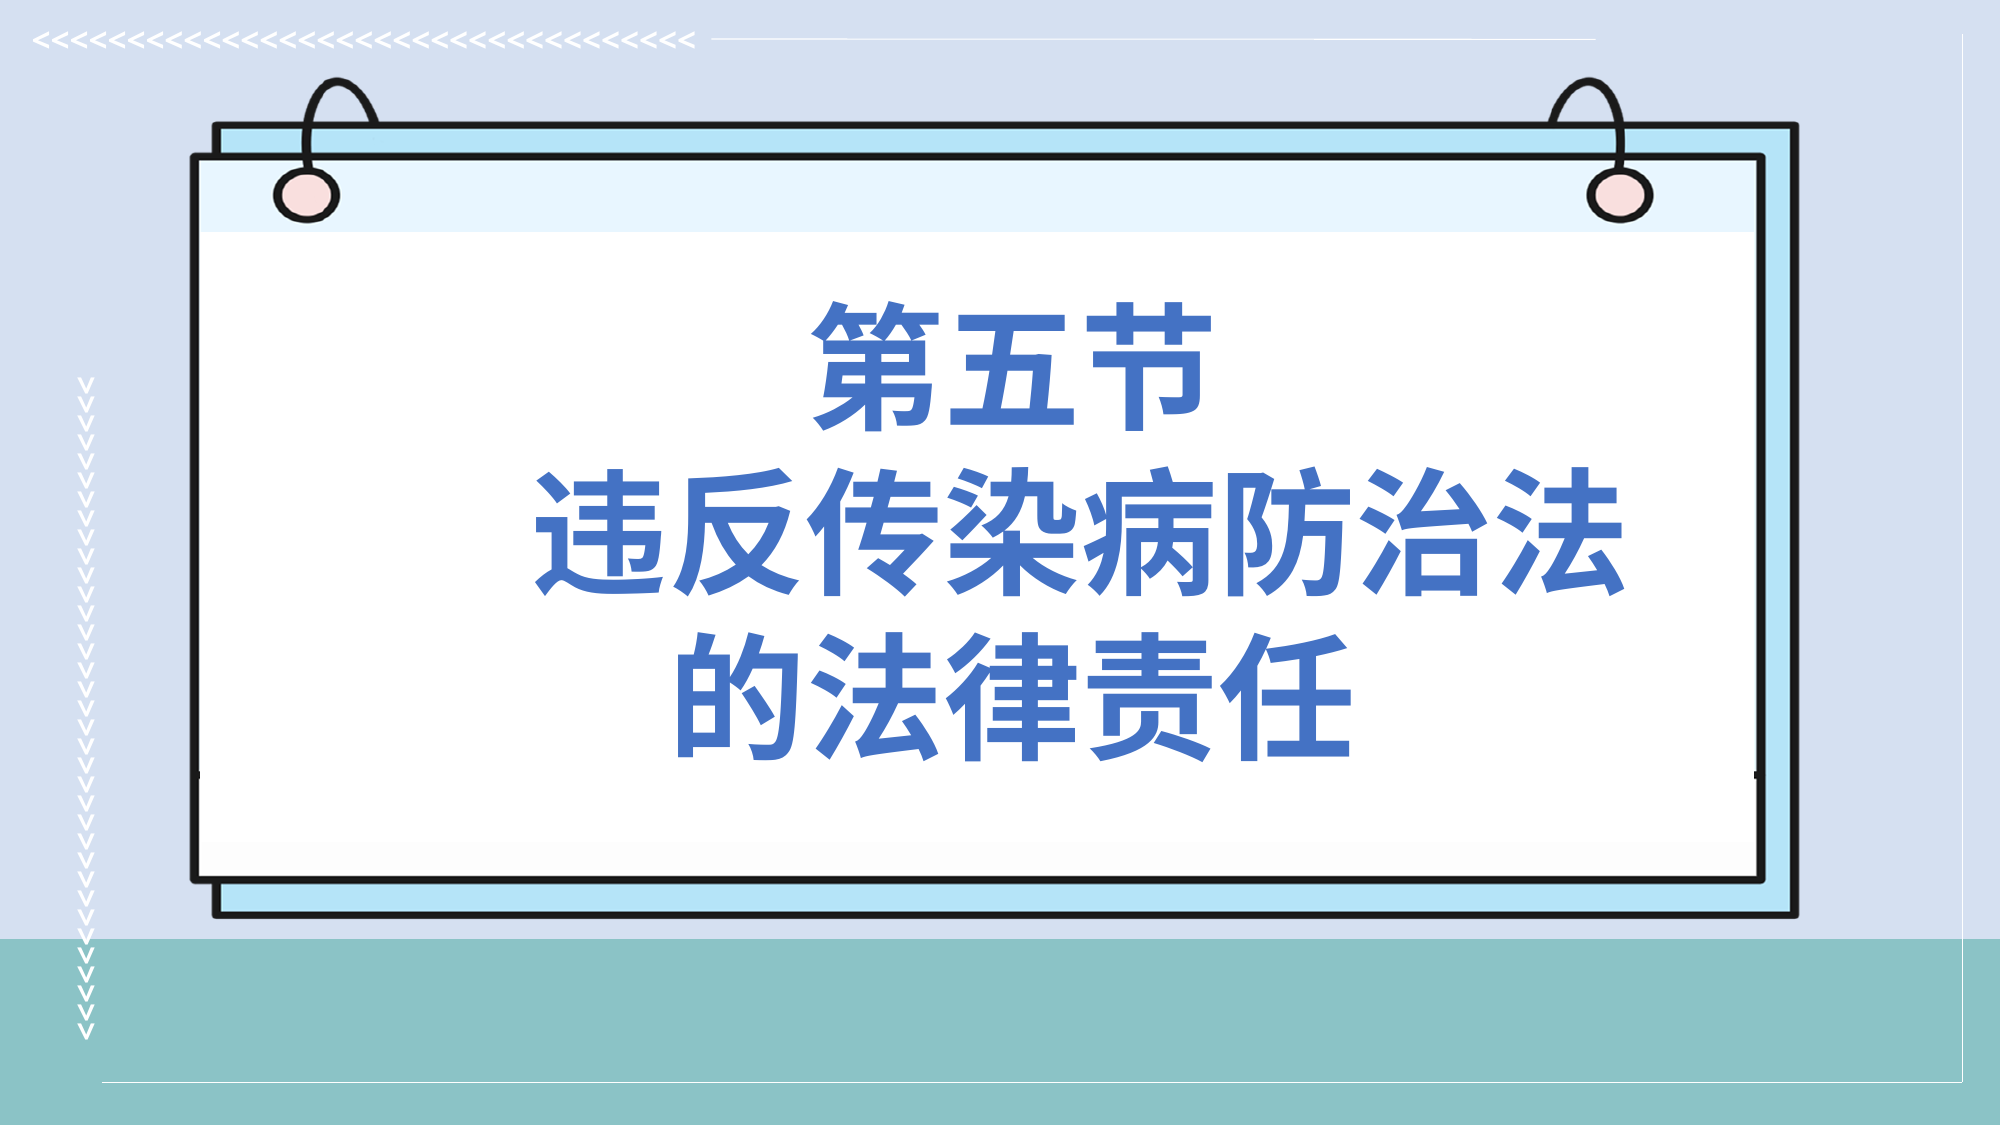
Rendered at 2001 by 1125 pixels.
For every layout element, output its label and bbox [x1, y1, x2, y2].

picture [107, 37, 1841, 947]
